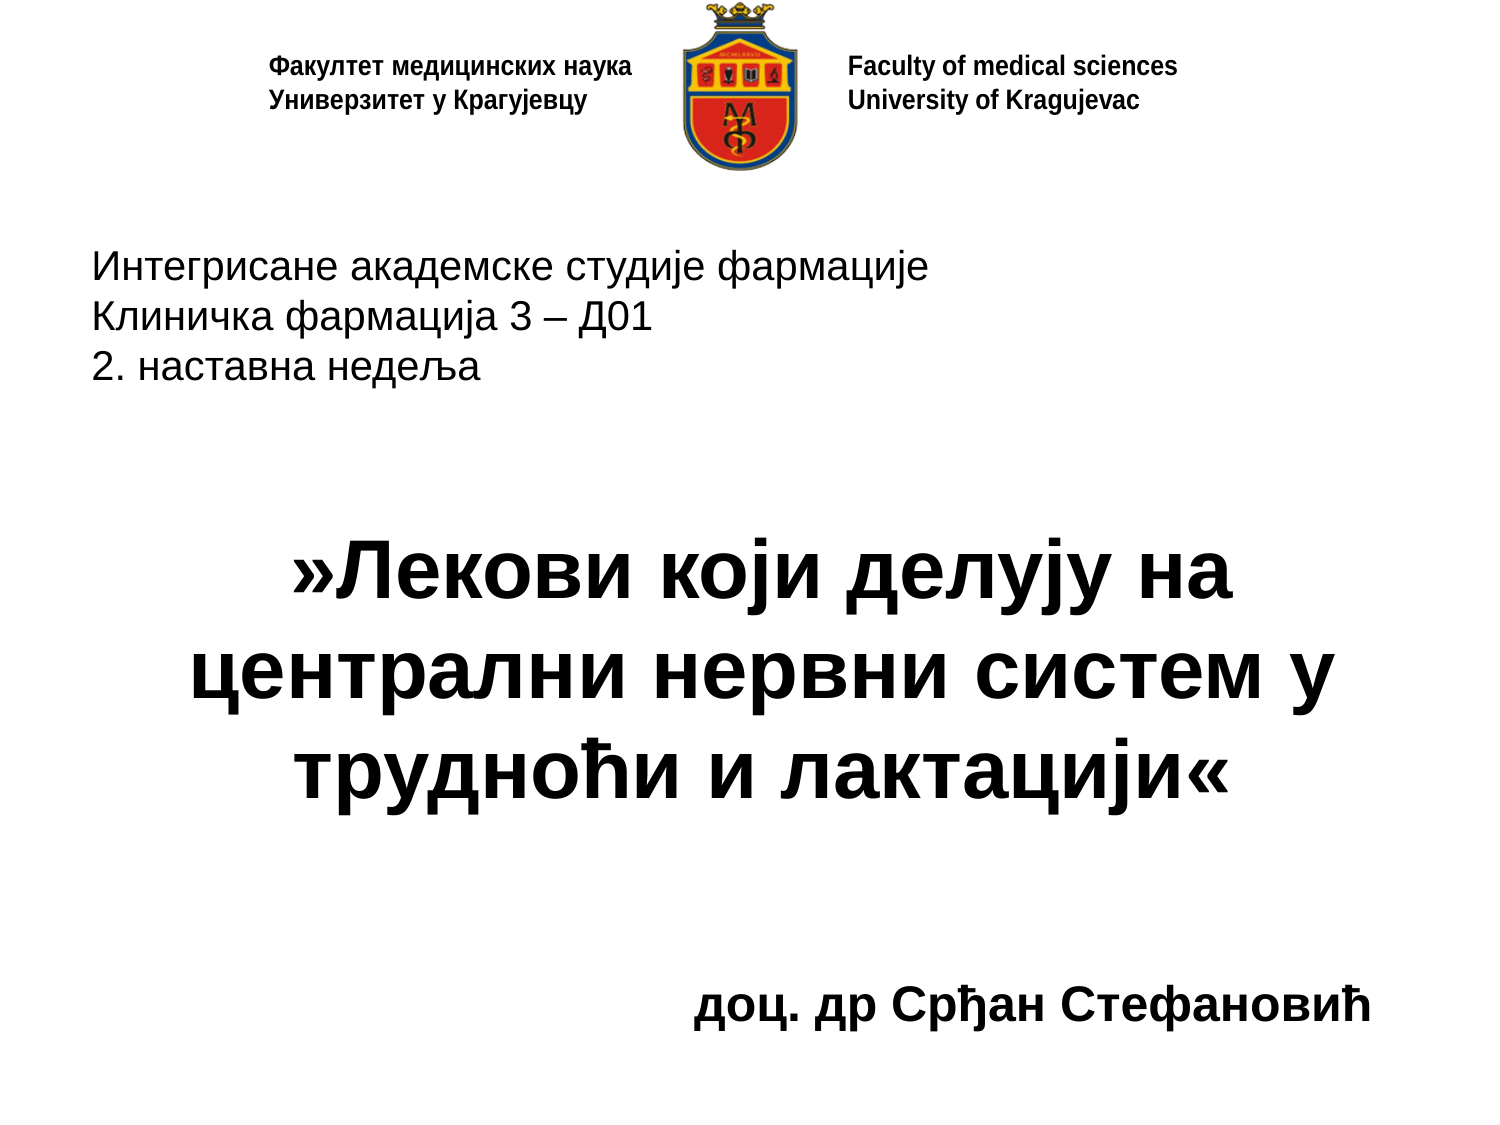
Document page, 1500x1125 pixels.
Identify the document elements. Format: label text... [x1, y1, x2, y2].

text_box Интегрисане акaдемске студије фармације Клиничка фармација 3 – Д01 2. наставна недеља [76, 220, 1427, 408]
text_box »Лекови који делују на централни нервни систем у трудноћи и лактацији« [112, 467, 1413, 863]
text_box доц. др Срђан Стефановић [135, 964, 1388, 1083]
